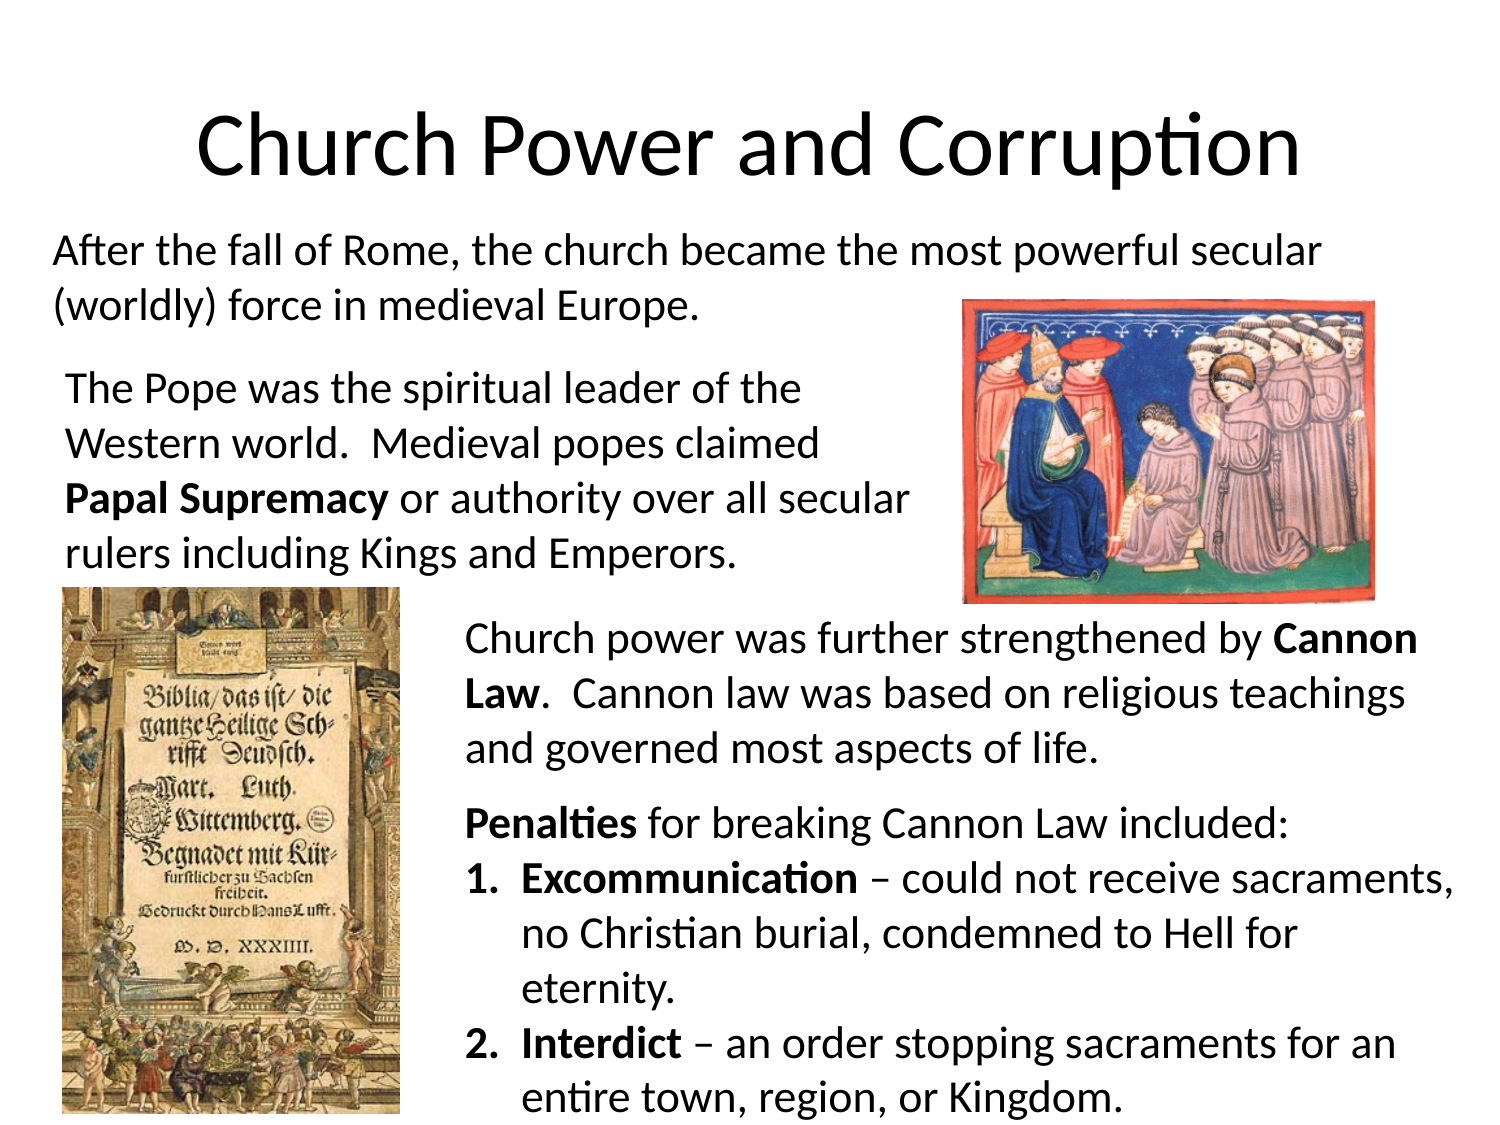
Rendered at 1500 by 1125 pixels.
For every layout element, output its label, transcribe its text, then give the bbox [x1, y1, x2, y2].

text_box Church power was further strengthened by Cannon Law. Cannon law was based on religious teachings and governed most aspects of life. Penalties for breaking Cannon Law included: Excommunication – could not receive sacraments, no Christian burial, condemned to Hell for eternity. Interdict – an order stopping sacraments for an entire town, region, or Kingdom. [450, 600, 1475, 1125]
picture [962, 299, 1376, 604]
text_box The Pope was the spiritual leader of the Western world. Medieval popes claimed Papal Supremacy or authority over all secular rulers including Kings and Emperors. [49, 349, 950, 585]
title Church Power and Corruption [75, 45, 1425, 212]
picture [62, 587, 401, 1114]
text_box After the fall of Rome, the church became the most powerful secular (worldly) force in medieval Europe. [37, 212, 1475, 338]
